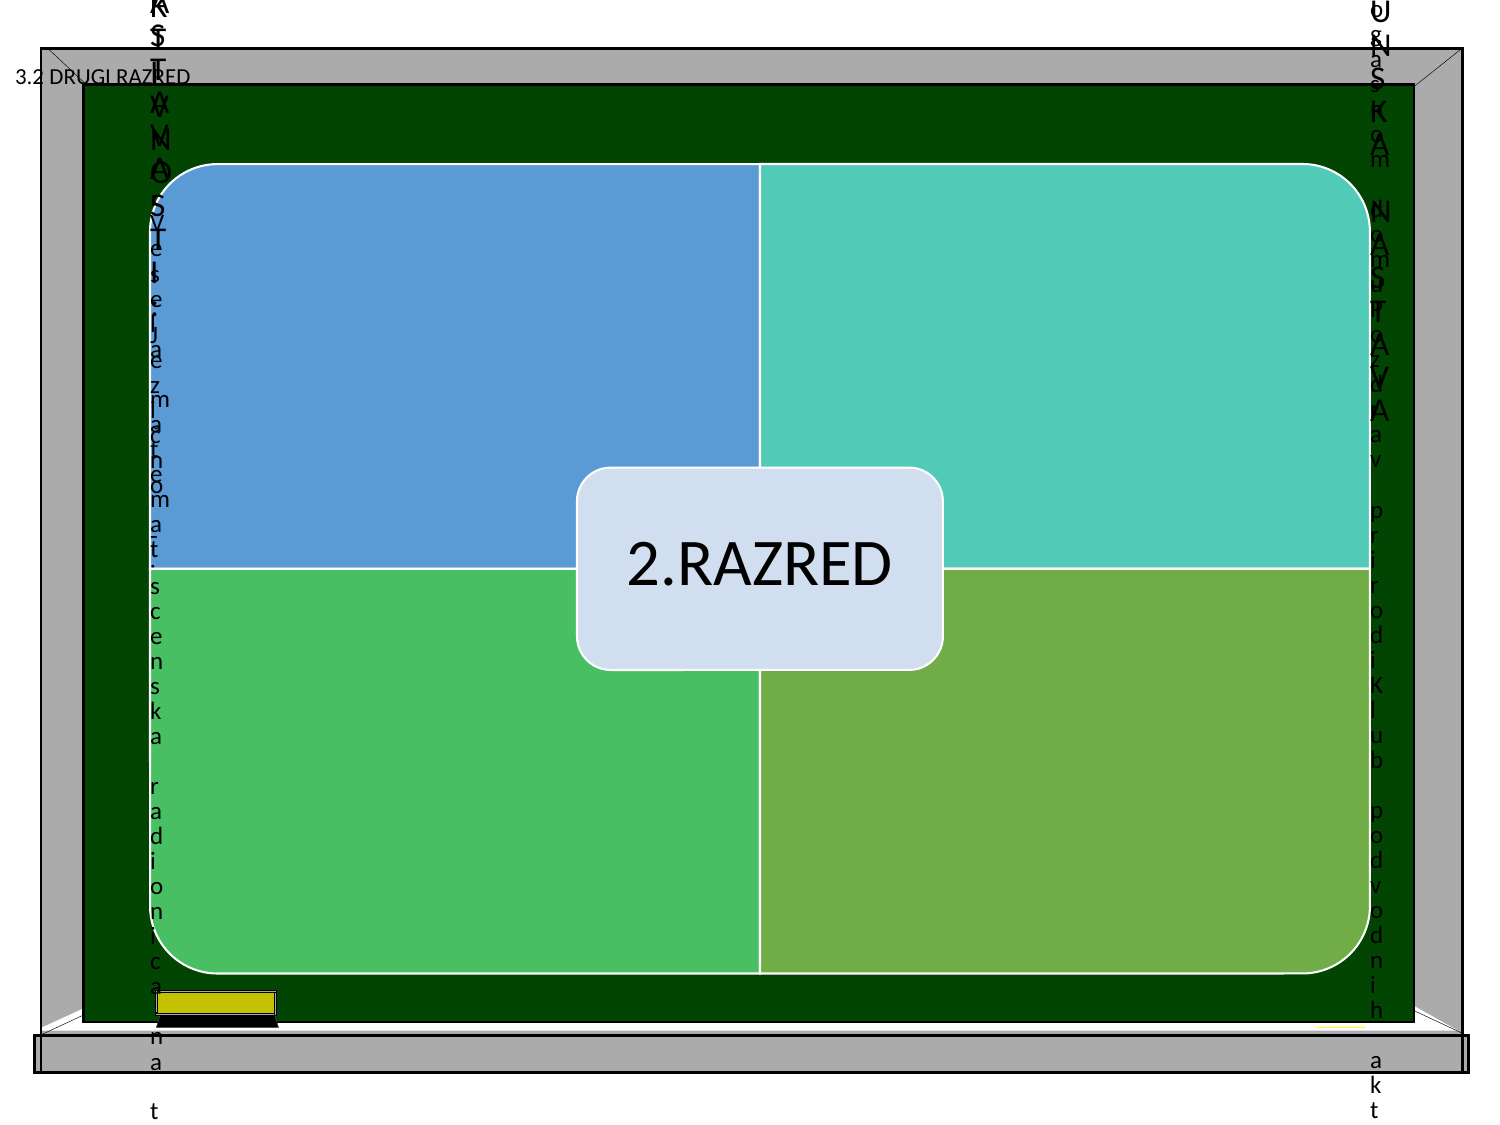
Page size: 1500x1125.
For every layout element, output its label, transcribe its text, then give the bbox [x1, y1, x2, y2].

text_box [0, 0, 1320, 53]
text_box 3.2 DRUGI RAZRED [0, 53, 1320, 97]
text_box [149, 164, 1370, 974]
